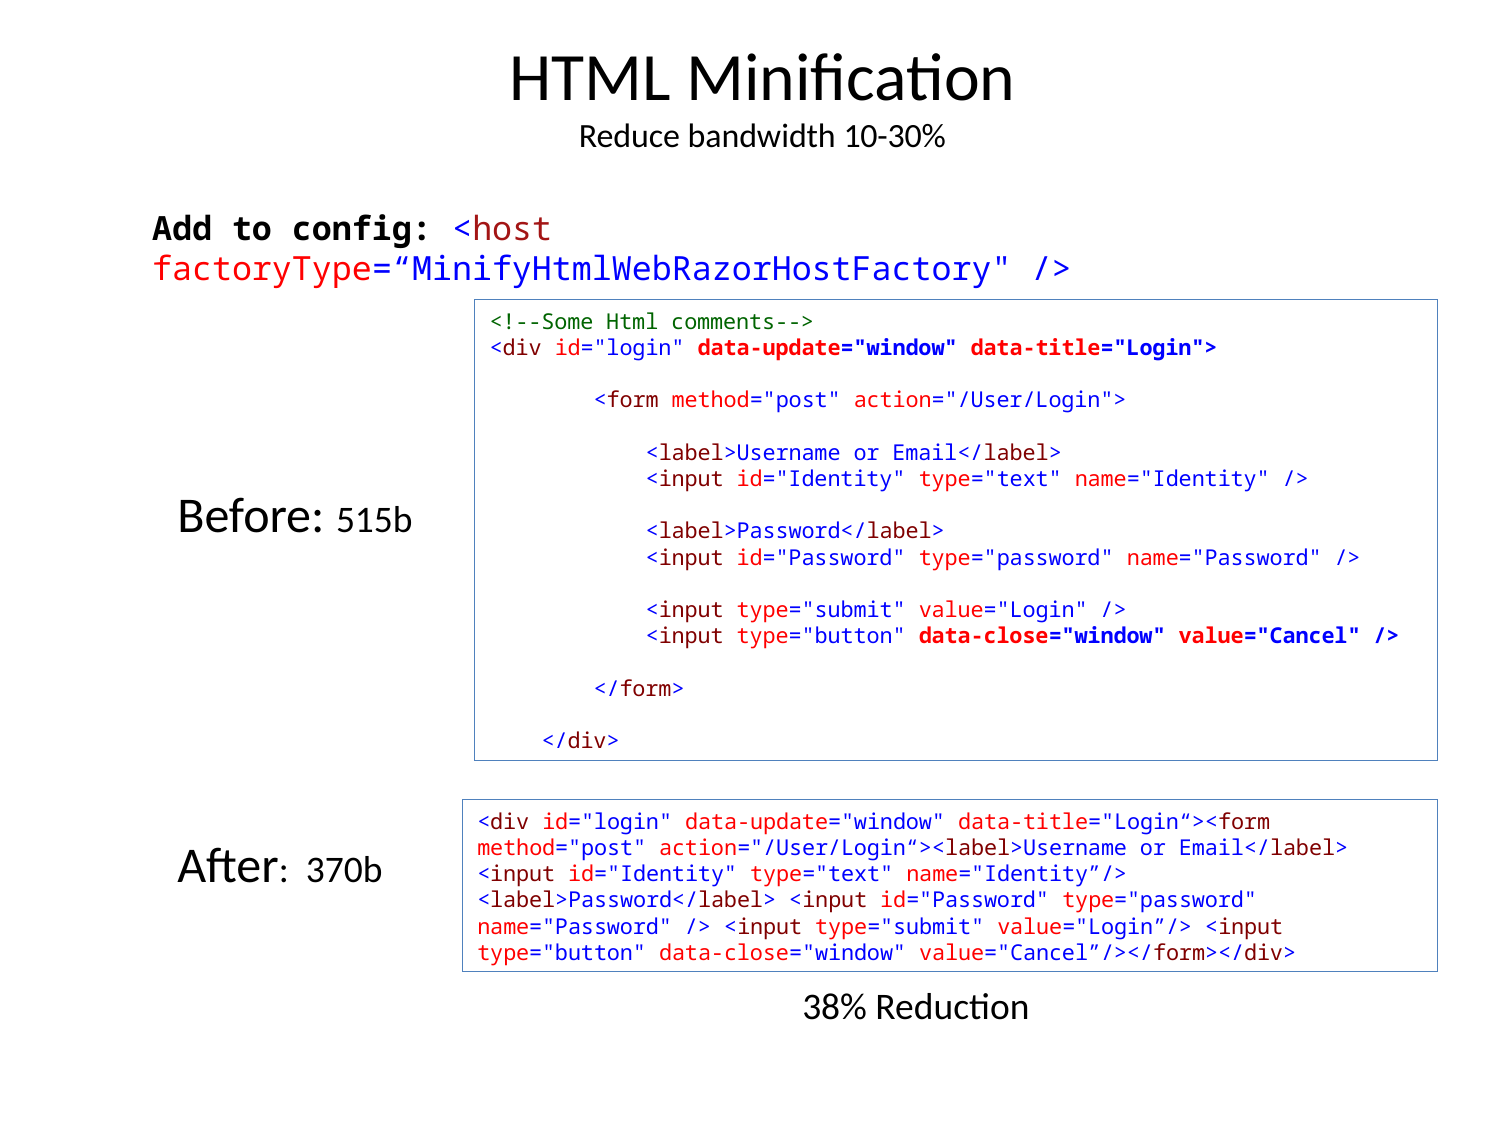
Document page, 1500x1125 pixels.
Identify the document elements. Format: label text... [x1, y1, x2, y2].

text_box Add to config: <host factoryType=“MinifyHtmlWebRazorHostFactory" /> [137, 199, 1413, 340]
text_box After: 370b [162, 824, 400, 900]
text_box 38% Reduction [787, 974, 1088, 1035]
text_box Before: 515b [162, 474, 450, 610]
title HTML Minification Reduce bandwidth 10-30% [87, 24, 1438, 163]
text_box <div id="login" data-update="window" data-title="Login“><form method="post" action="/User/Login“><label>Username or Email</label> <input id="Identity" type="text" name="Identity”/> <label>Password</label> <input id="Password" type="password" name="Password" /> <input type="submit" value="Login”/> <input type="button" data-close="window" value="Cancel”/></form></div> [462, 799, 1438, 972]
text_box <!--Some Html comments--> <div id="login" data-update="window" data-title="Login"> <form method="post" action="/User/Login"> <label>Username or Email</label> <input id="Identity" type="text" name="Identity" /> <label>Password</label> <input id="Password" type="password" name="Password" /> <input type="submit" value="Login" /> <input type="button" data-close="window" value="Cancel" /> </form> </div> [474, 299, 1438, 761]
